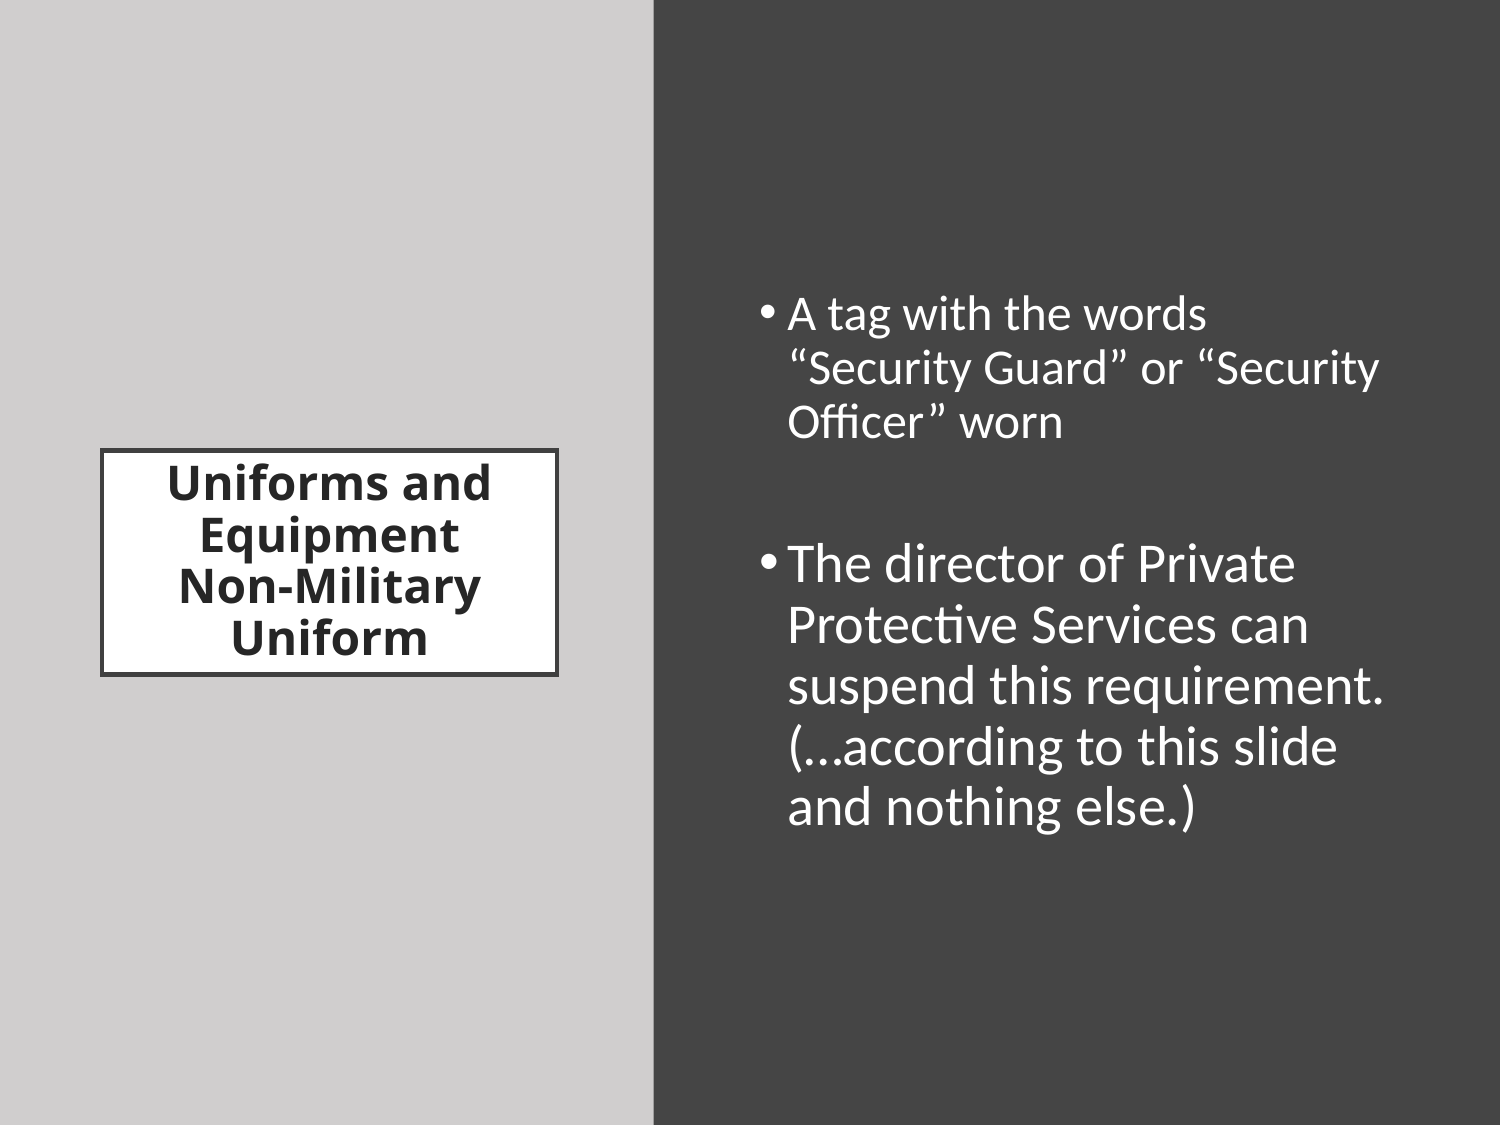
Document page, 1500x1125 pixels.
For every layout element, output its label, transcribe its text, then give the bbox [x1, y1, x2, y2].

title Uniforms and Equipment Non-Military Uniform [102, 450, 558, 675]
text_box [0, 0, 655, 1125]
list A tag with the words “Security Guard” or “Security Officer” worn The director of Private Protective Services can suspend this requirement. (…according to this slide and nothing else.) [744, 131, 1410, 994]
